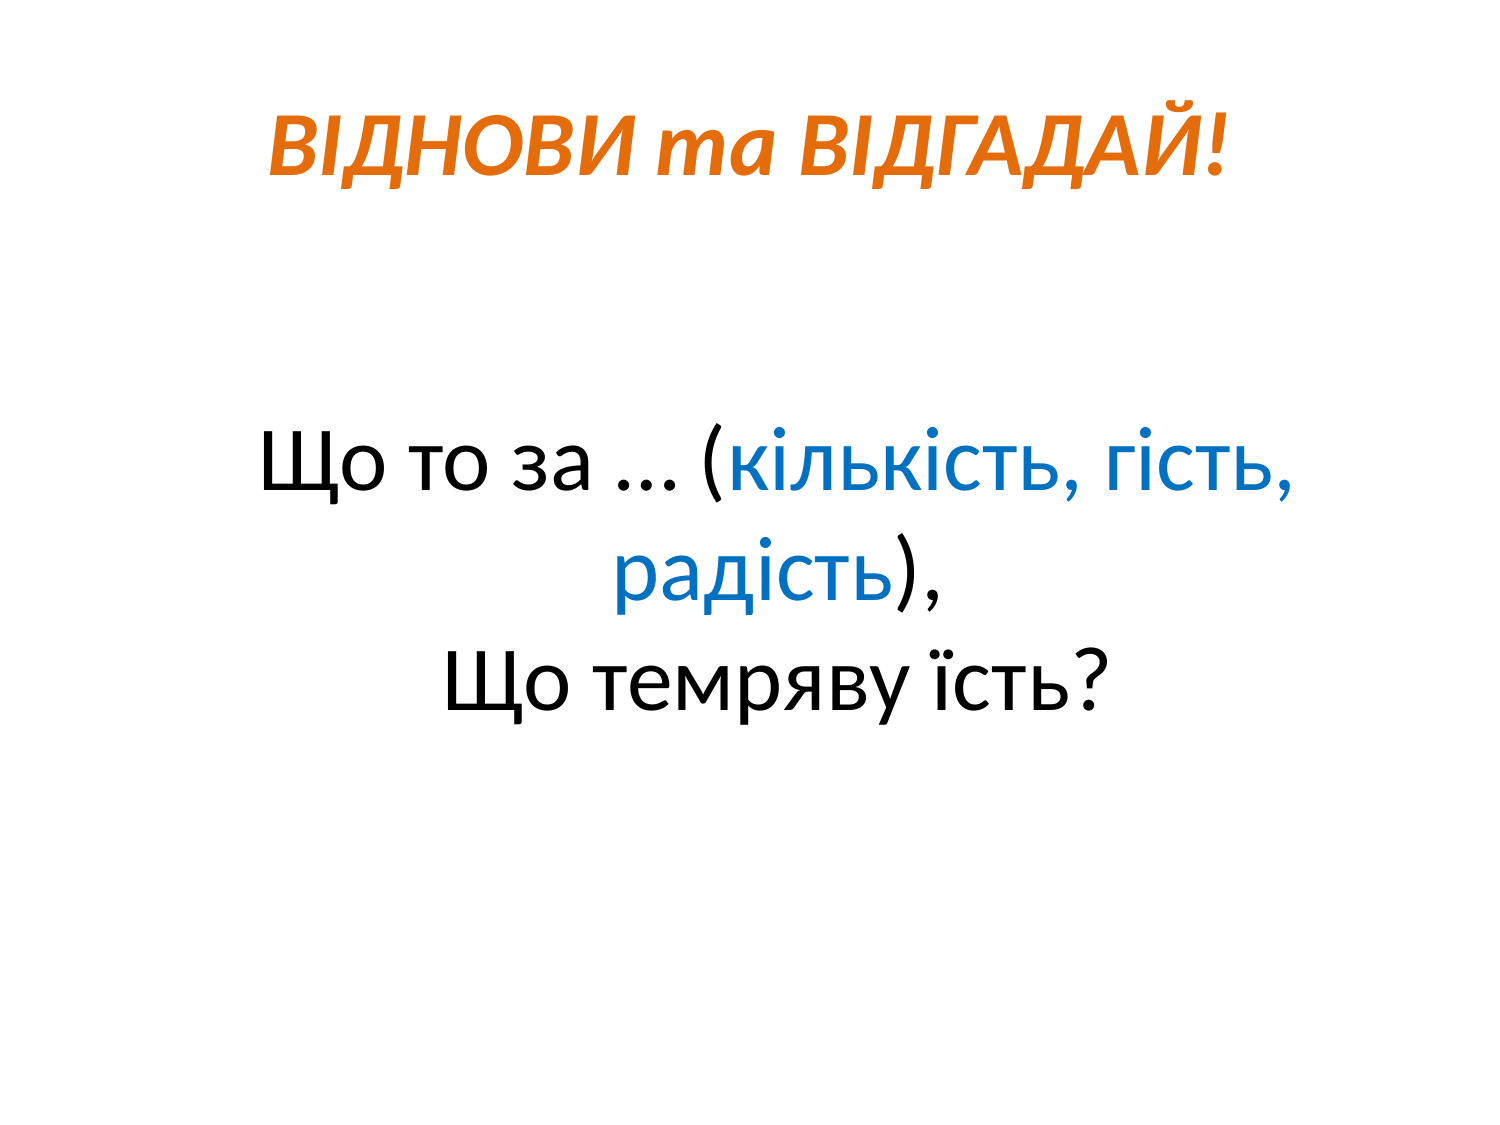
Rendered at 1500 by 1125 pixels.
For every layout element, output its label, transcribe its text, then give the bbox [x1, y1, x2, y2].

list Що то за … (кількість, гість, радість), Що темряву їсть? [75, 262, 1425, 1005]
title ВІДНОВИ та ВІДГАДАЙ! [75, 45, 1425, 233]
